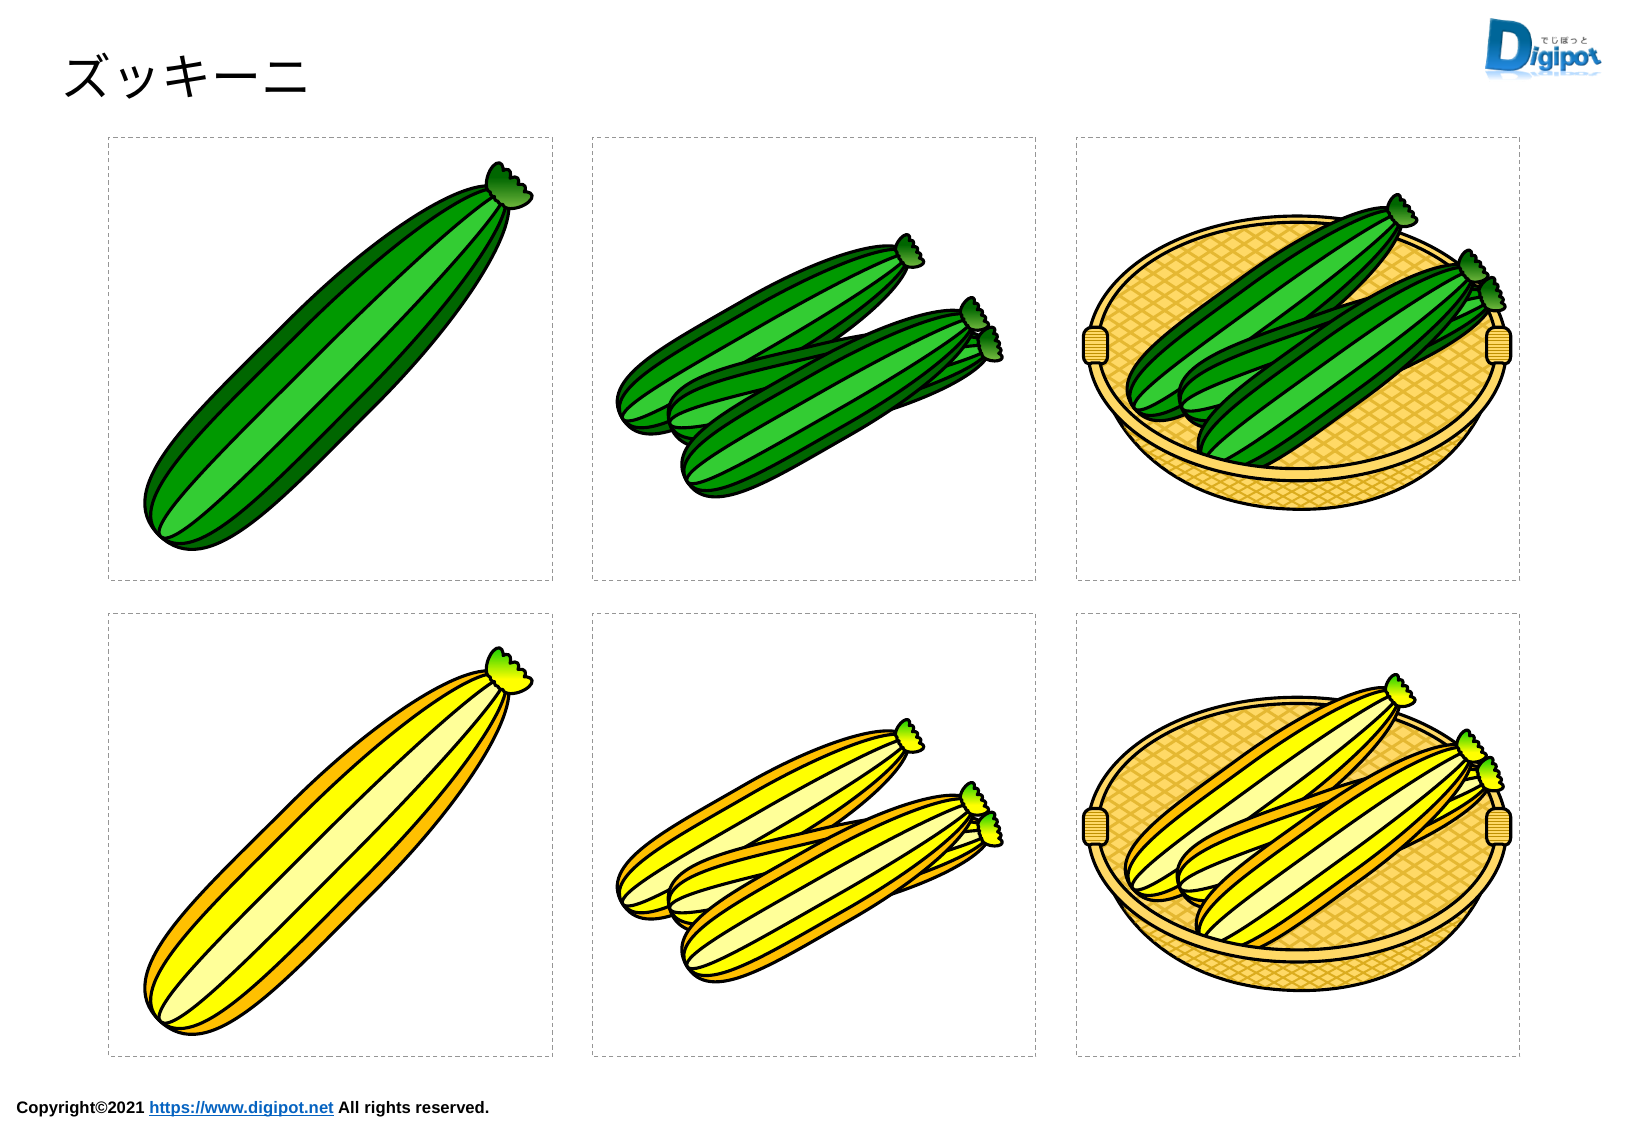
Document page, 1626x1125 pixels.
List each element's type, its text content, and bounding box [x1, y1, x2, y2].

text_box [277, 103, 400, 588]
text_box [599, 776, 1006, 923]
text_box ズッキーニ [46, 38, 327, 113]
picture [1485, 18, 1602, 82]
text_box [1083, 215, 1511, 510]
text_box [1083, 697, 1511, 991]
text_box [277, 588, 400, 1095]
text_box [599, 291, 1006, 438]
